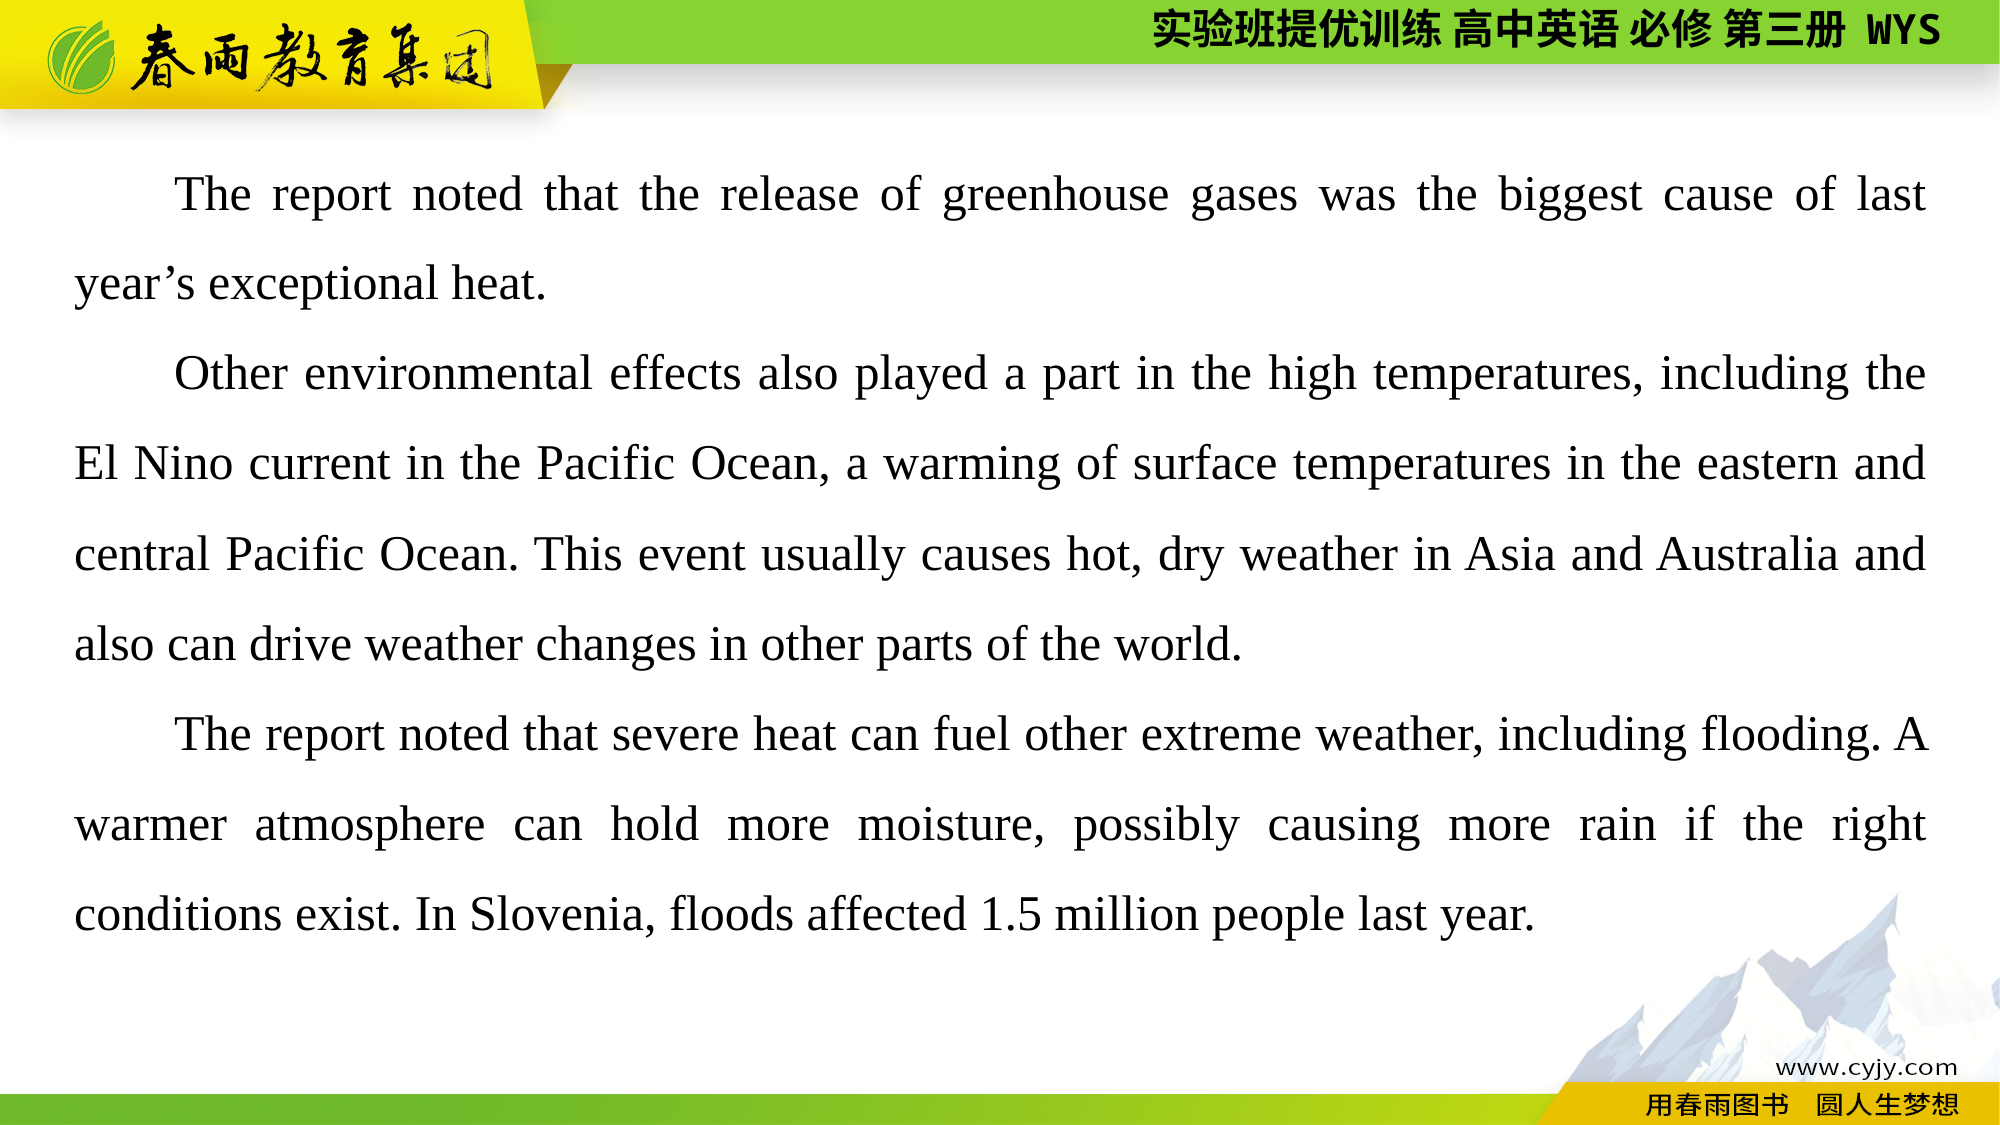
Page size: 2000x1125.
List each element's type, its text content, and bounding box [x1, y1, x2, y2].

picture [0, 0, 2000, 1125]
list The report noted that the release of greenhouse gases was the biggest cause of last year’s exceptional heat. Other environmental effects also played a part in the high temperatures, including the El Nino current in the Pacific Ocean, a warming of surface temperatures in the eastern and central Pacific Ocean. This event usually causes hot, dry weather in Asia and Australia and also can drive weather changes in other parts of the world. The report noted that severe heat can fuel other extreme weather, including flooding. A warmer atmosphere can hold more moisture, possibly causing more rain if the right conditions exist. In Slovenia, floods affected 1.5 million people last year. [59, 122, 1944, 945]
